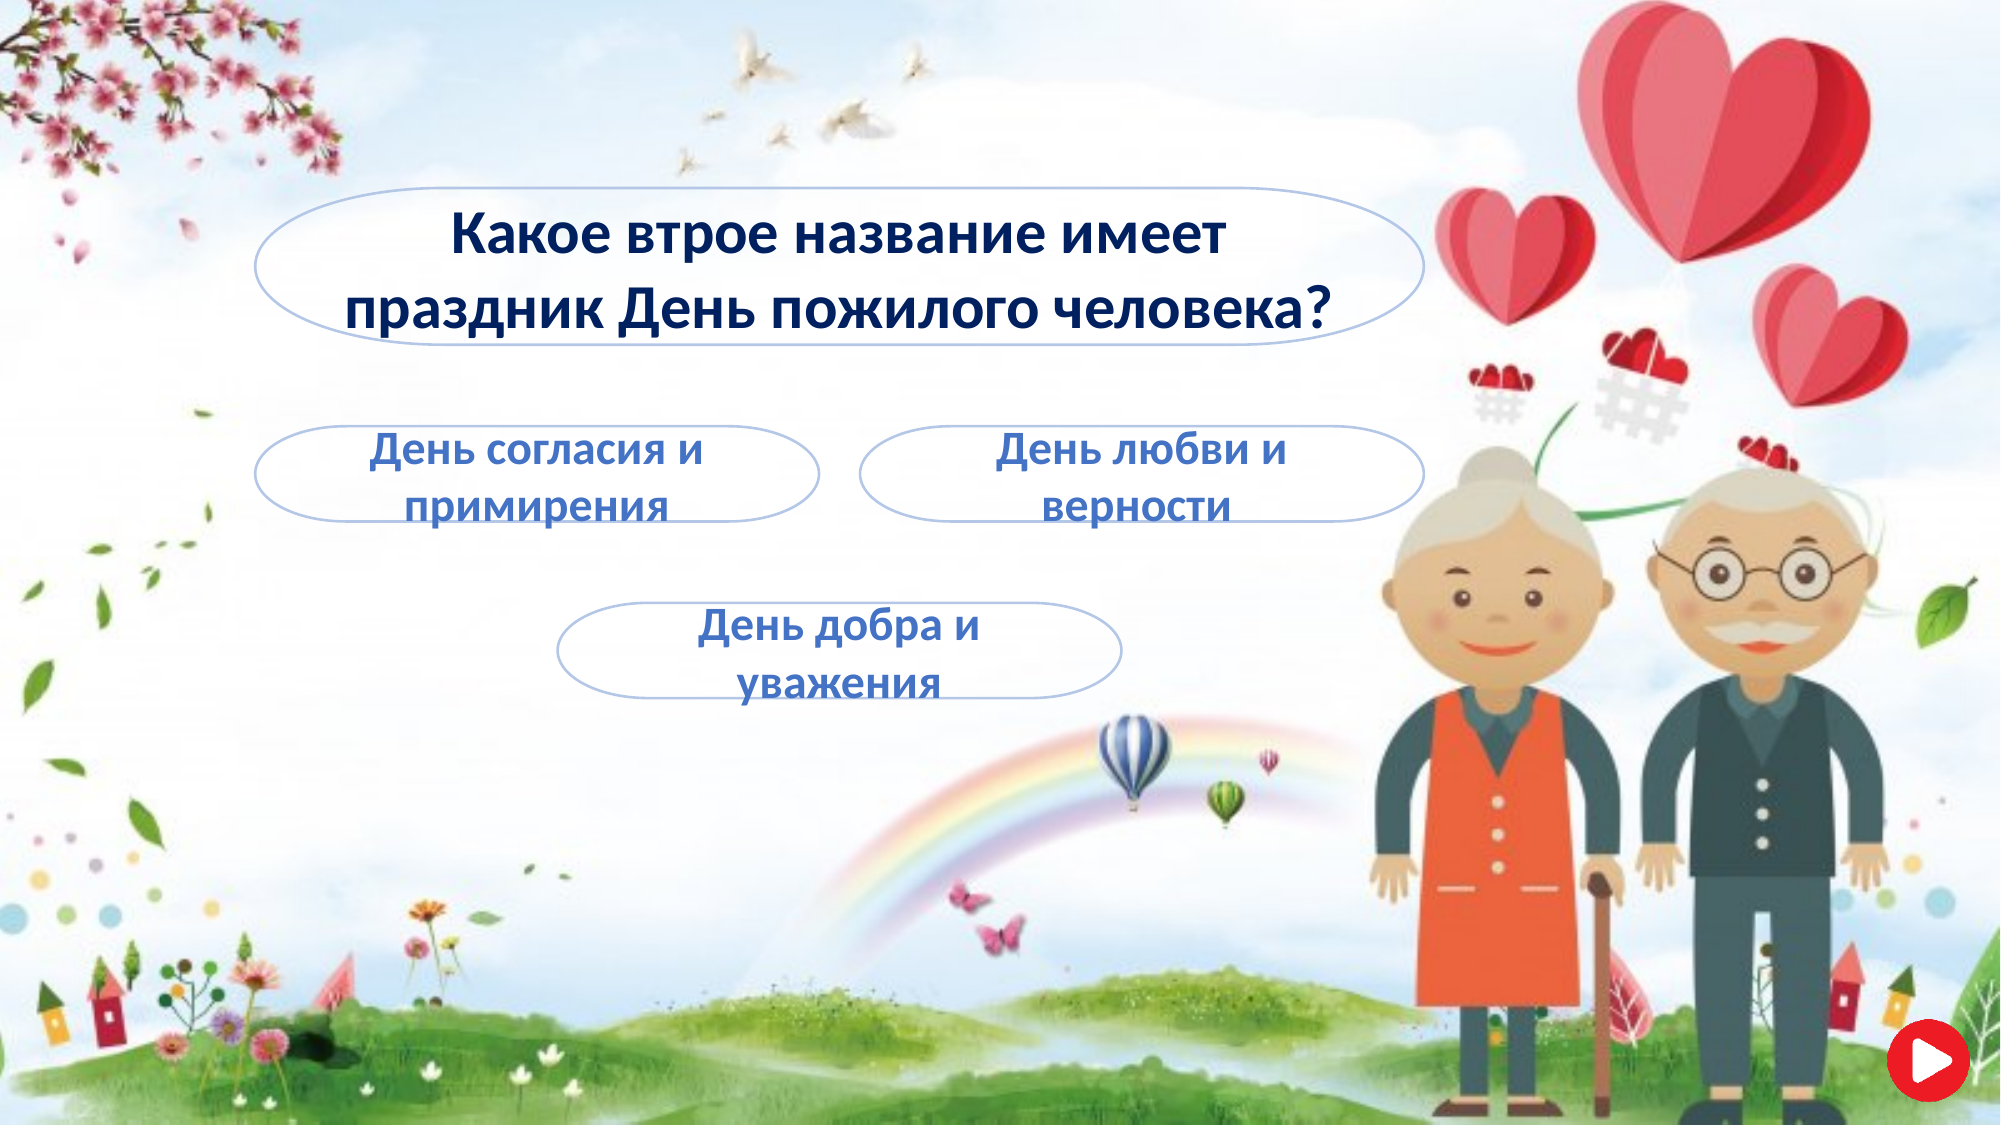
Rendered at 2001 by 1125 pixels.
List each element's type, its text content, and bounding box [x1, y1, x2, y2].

text_box День любви и верности [858, 425, 1425, 523]
text_box День добра и уважения [556, 601, 1123, 700]
text_box День согласия и примирения [254, 425, 821, 523]
picture [0, 0, 2001, 1125]
text_box Какое втрое название имеет праздник День пожилого человека? [254, 186, 1425, 346]
